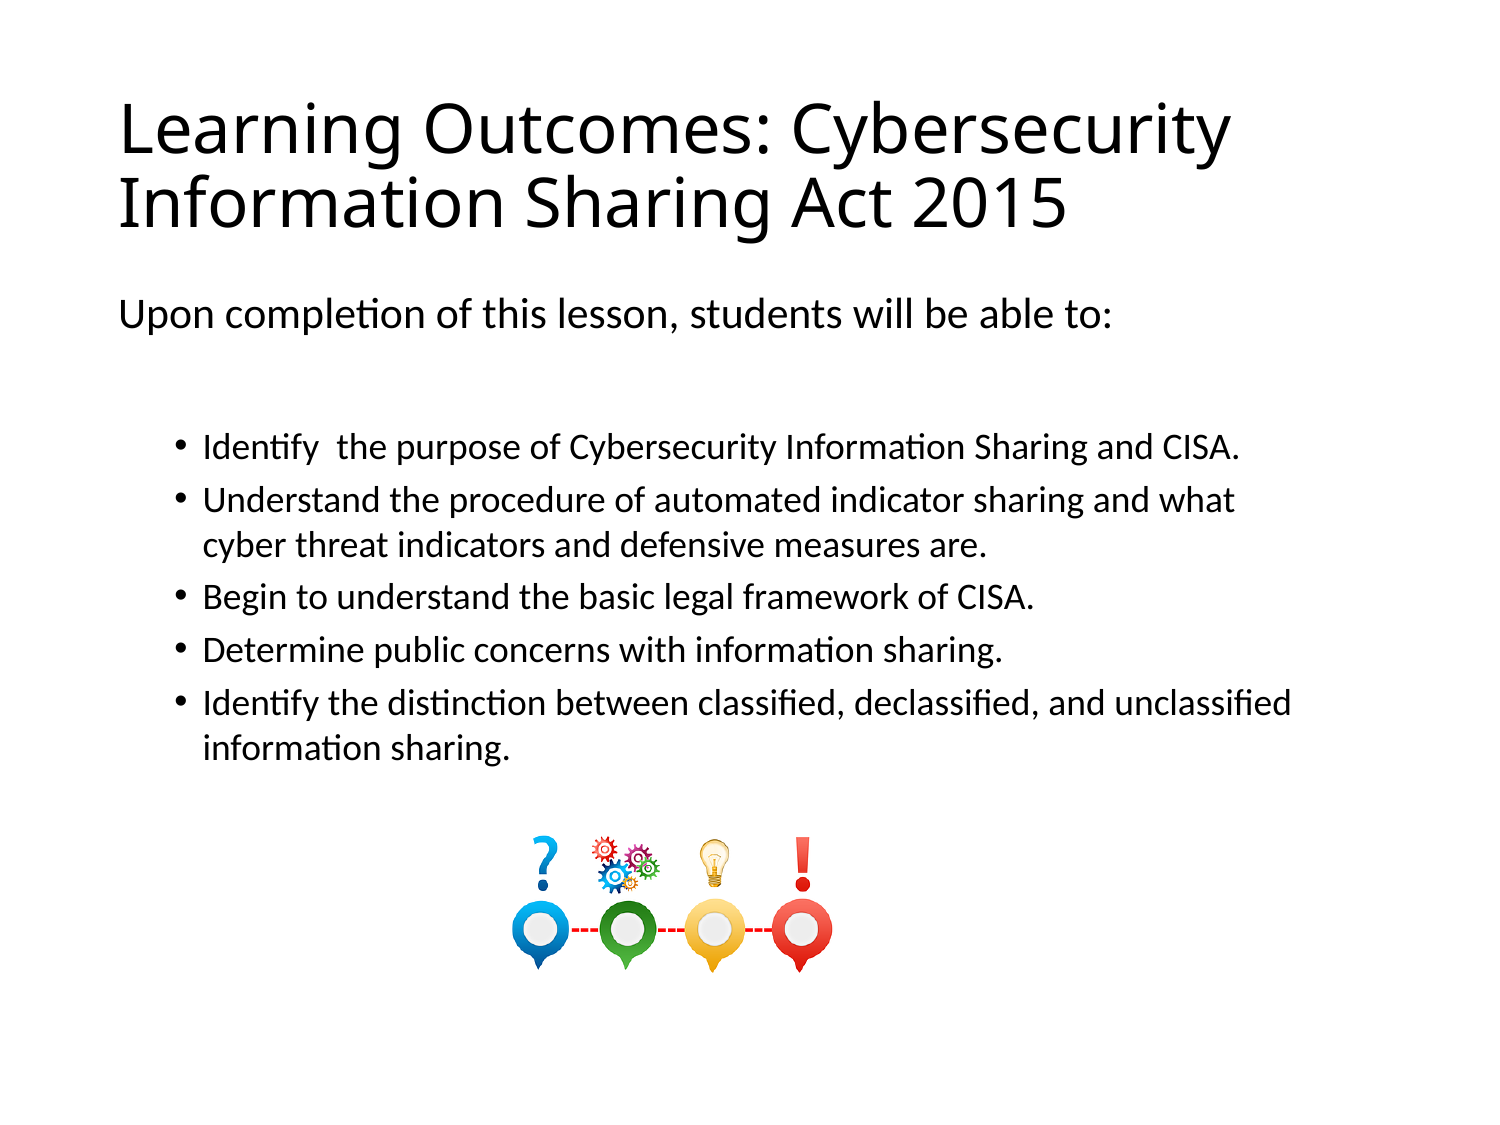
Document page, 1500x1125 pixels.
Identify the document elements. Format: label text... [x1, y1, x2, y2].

title Learning Outcomes: Cybersecurity Information Sharing Act 2015 [102, 59, 1398, 278]
picture [468, 772, 870, 1040]
list Upon completion of this lesson, students will be able to: Identify the purpose of Cybersecurity Information Sharing and CISA. Understand the procedure of automated indicator sharing and what cyber threat indicators and defensive measures are. Begin to understand the basic legal framework of CISA. Determine public concerns with information sharing. Identify the distinction between classified, declassified, and unclassified information sharing. [102, 277, 1338, 992]
